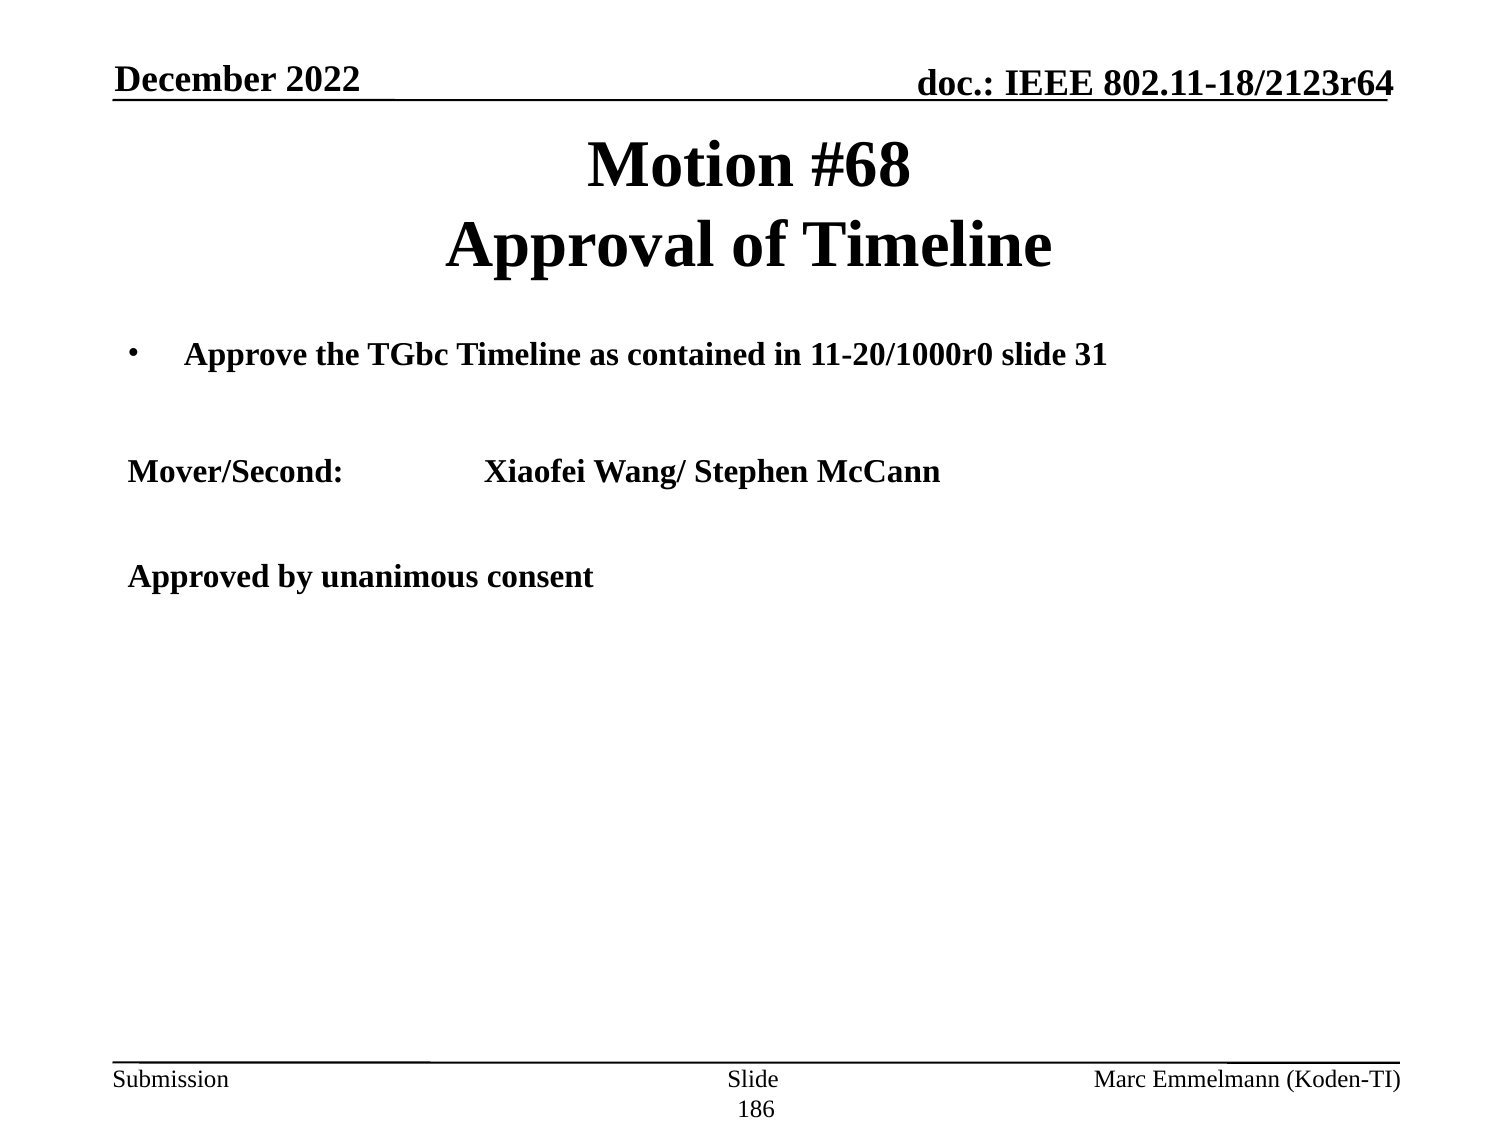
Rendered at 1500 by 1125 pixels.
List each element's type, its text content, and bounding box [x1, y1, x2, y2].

slide_number Slide 186 [712, 1061, 800, 1123]
footer Marc Emmelmann (Koden-TI) [878, 1061, 1402, 1093]
list Approve the TGbc Timeline as contained in 11-20/1000r0 slide 31 Mover/Second: Xiaofei Wang/ Stephen McCann Approved by unanimous consent [112, 324, 1388, 1000]
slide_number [114, 54, 423, 100]
title Motion #68 Approval of Timeline [112, 112, 1388, 288]
